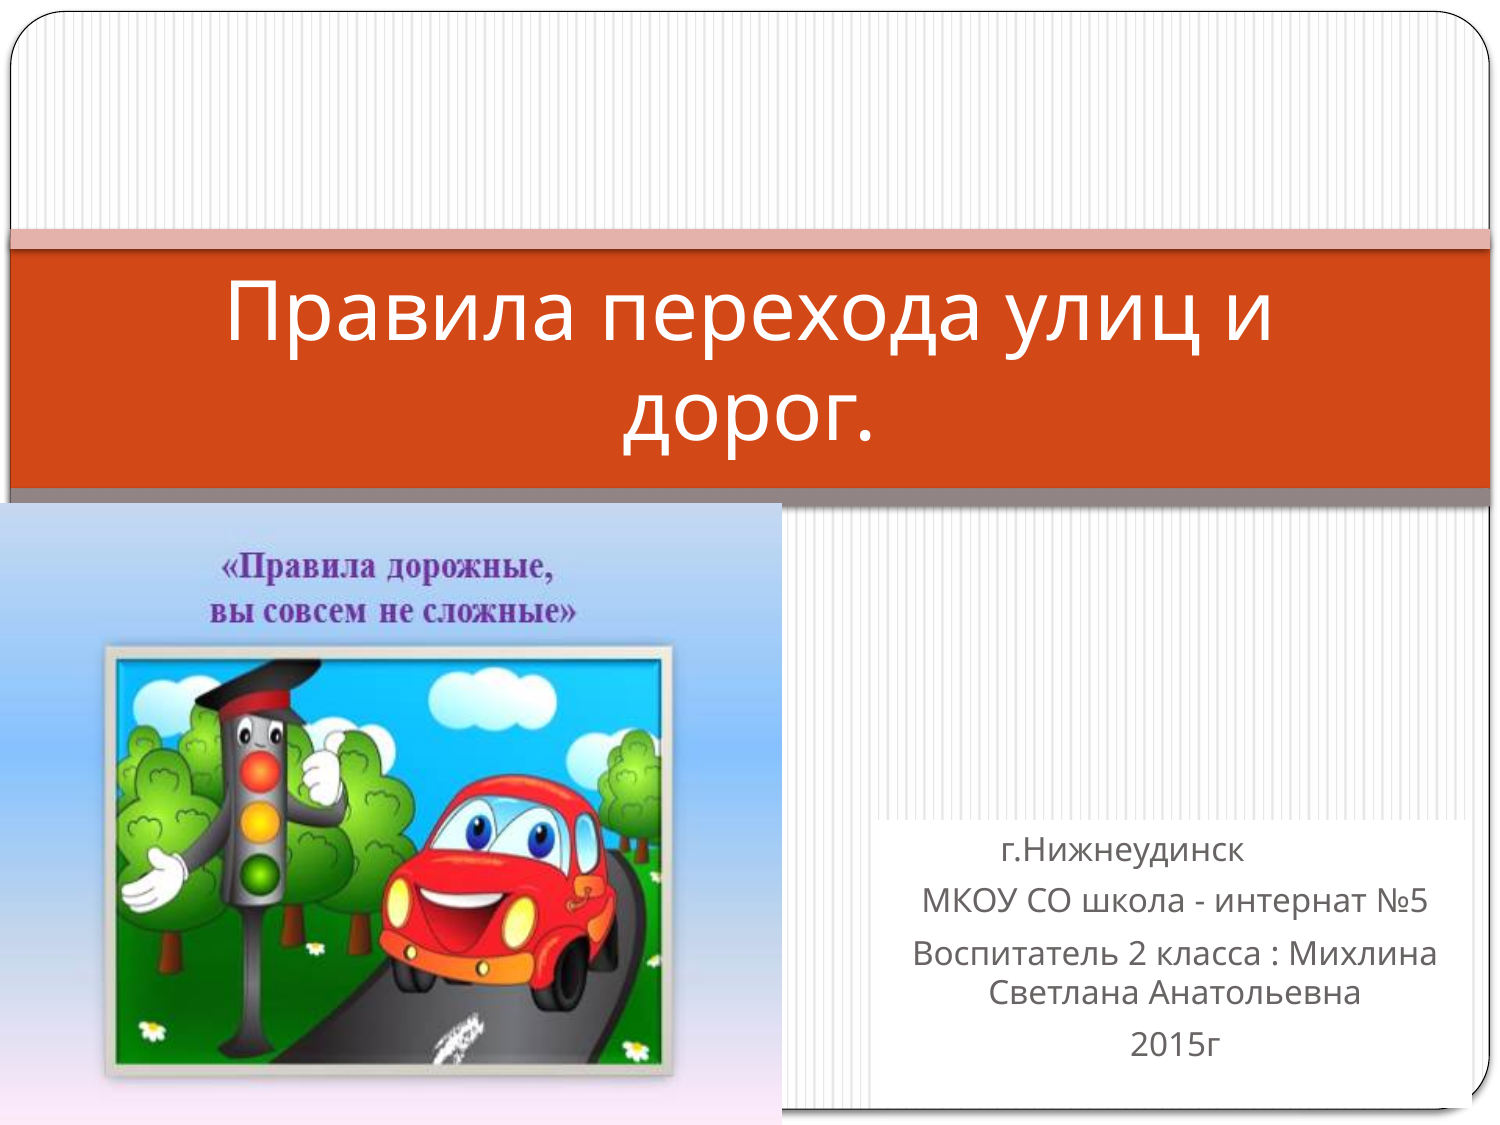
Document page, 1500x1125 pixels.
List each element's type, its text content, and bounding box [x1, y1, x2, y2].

picture [0, 503, 782, 1125]
title Правила перехода улиц и дорог. [75, 234, 1425, 489]
subtitle г.Нижнеудинск МКОУ СО школа - интернат №5 Воспитатель 2 класса : Михлина Светлана Анатольевна 2015г [878, 820, 1472, 1108]
